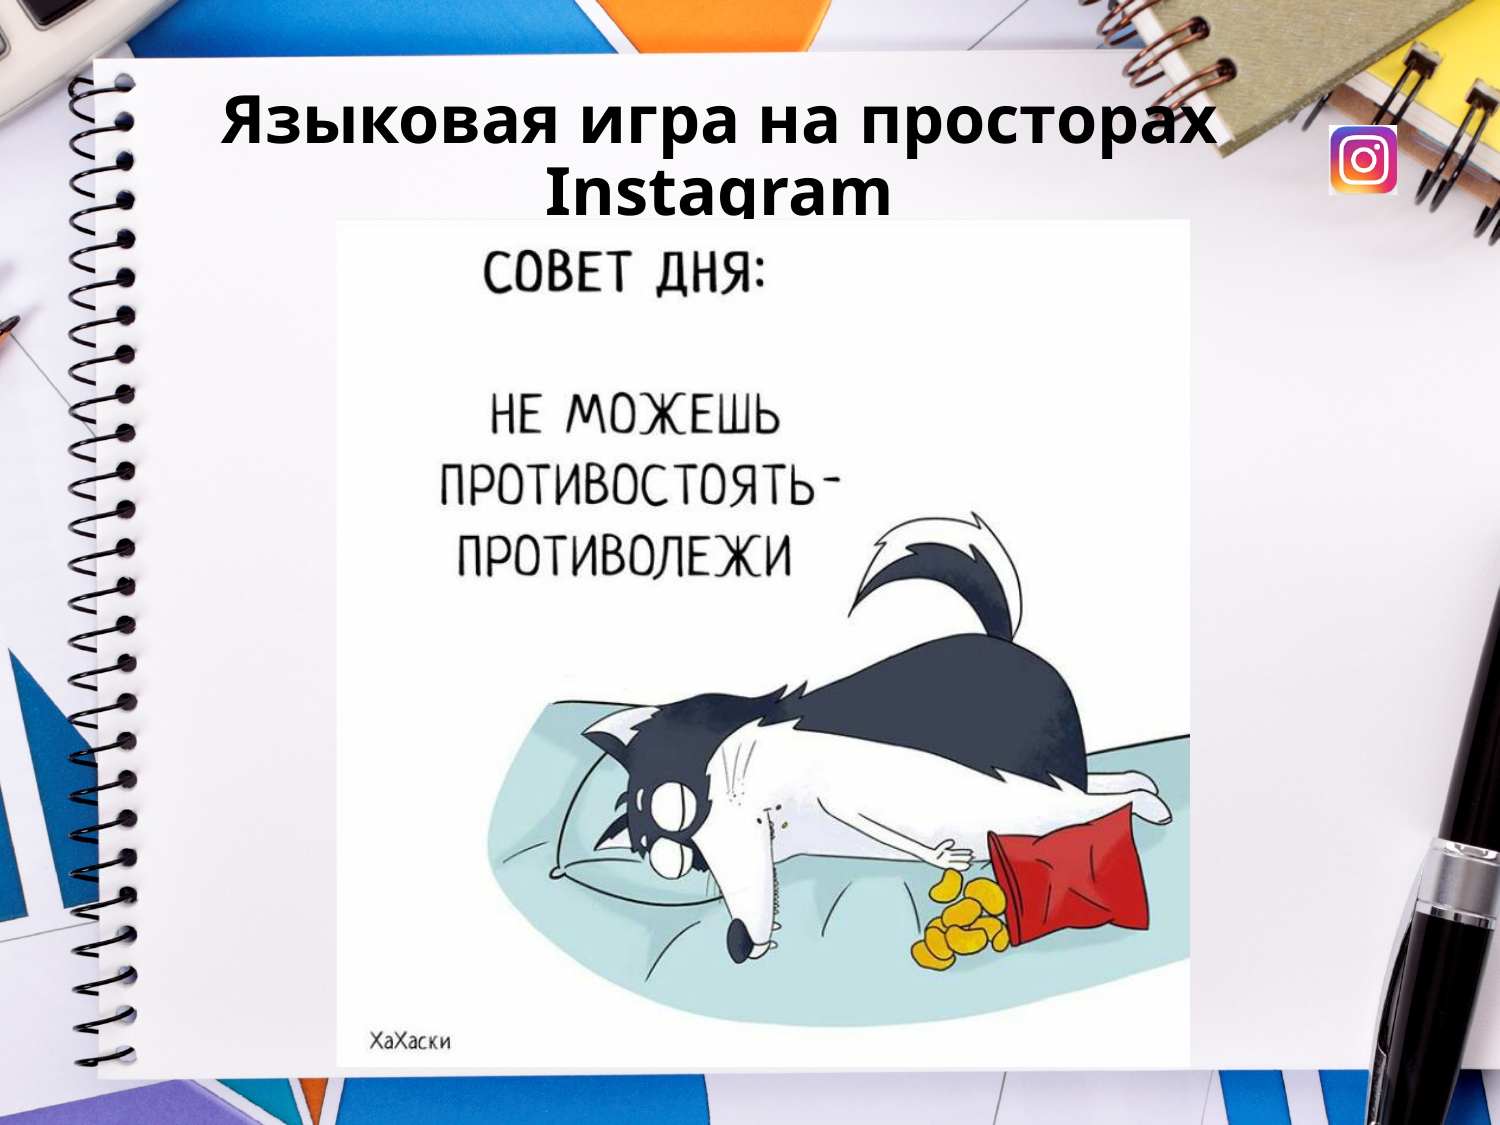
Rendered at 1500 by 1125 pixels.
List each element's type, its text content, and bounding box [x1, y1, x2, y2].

picture [0, 0, 1500, 1125]
title Языковая игра на просторах Instagram [76, 78, 1363, 239]
